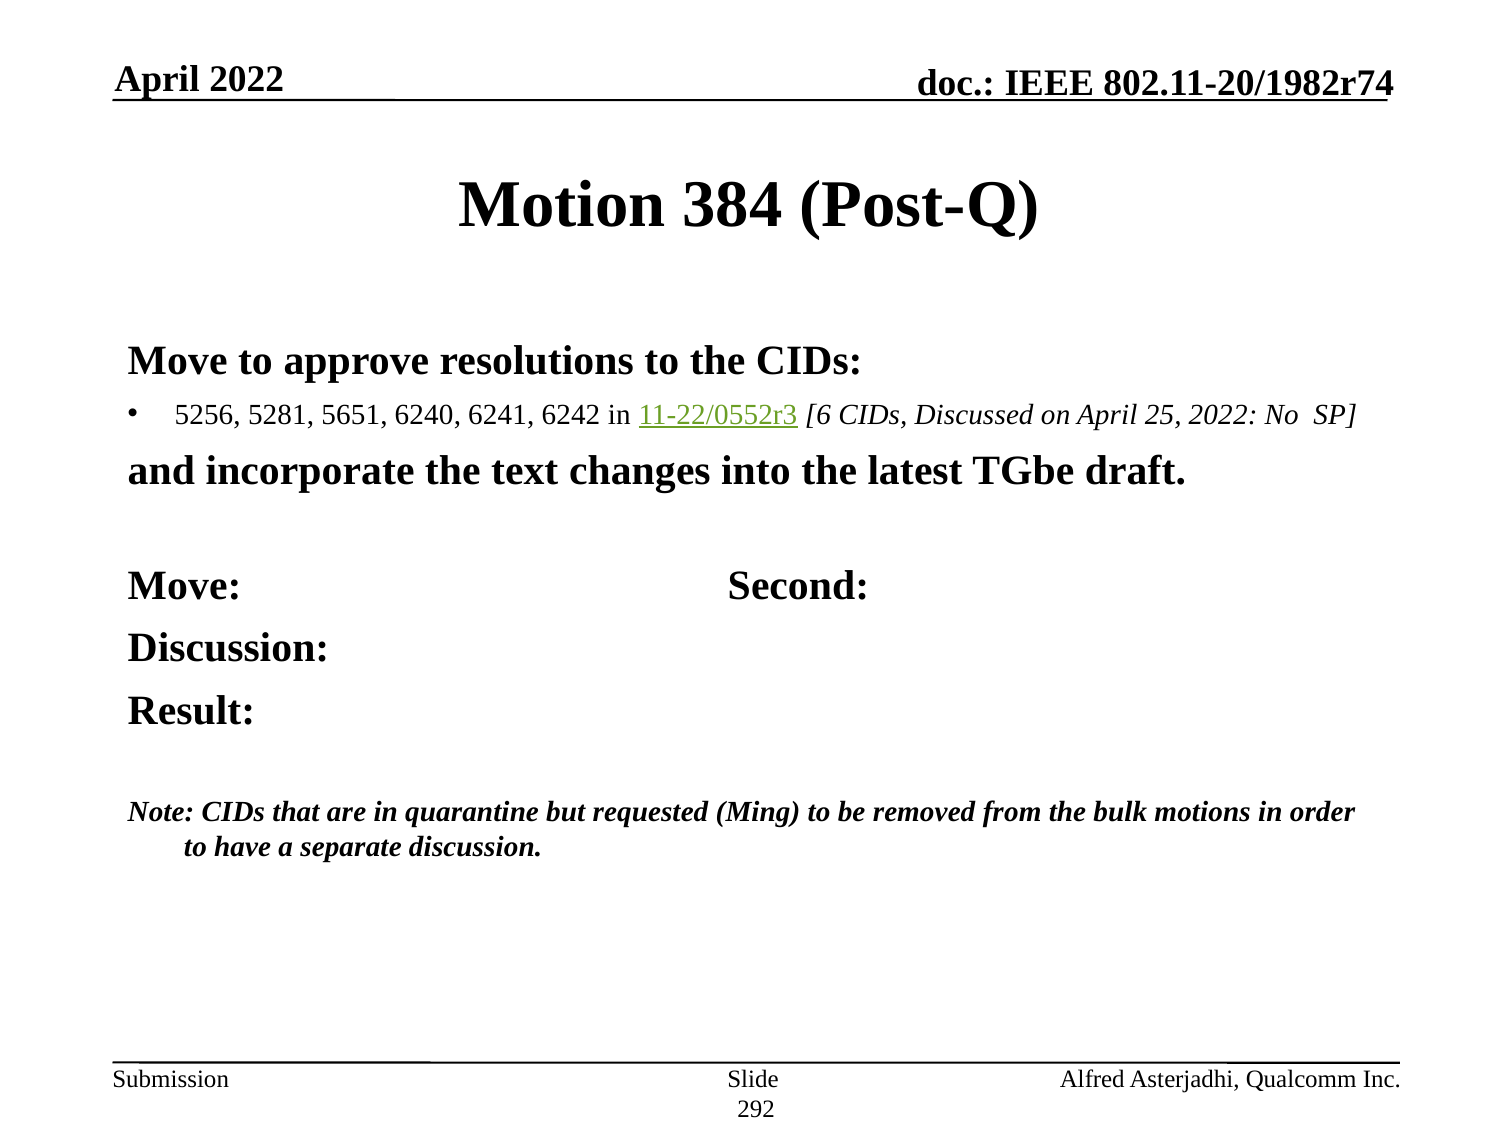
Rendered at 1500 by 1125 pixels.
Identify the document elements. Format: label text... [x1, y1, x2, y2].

footer Alfred Asterjadhi, Qualcomm Inc. [878, 1061, 1402, 1093]
title Motion 384 (Post-Q) [112, 112, 1388, 288]
list Move to approve resolutions to the CIDs: 5256, 5281, 5651, 6240, 6241, 6242 in 11-22/0552r3 [6 CIDs, Discussed on April 25, 2022: No SP] and incorporate the text changes into the latest TGbe draft. Move: Second: Discussion: Result: Note: CIDs that are in quarantine but requested (Ming) to be removed from the bulk motions in order to have a separate discussion. [112, 324, 1388, 1000]
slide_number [114, 54, 423, 100]
slide_number Slide 292 [712, 1061, 800, 1123]
